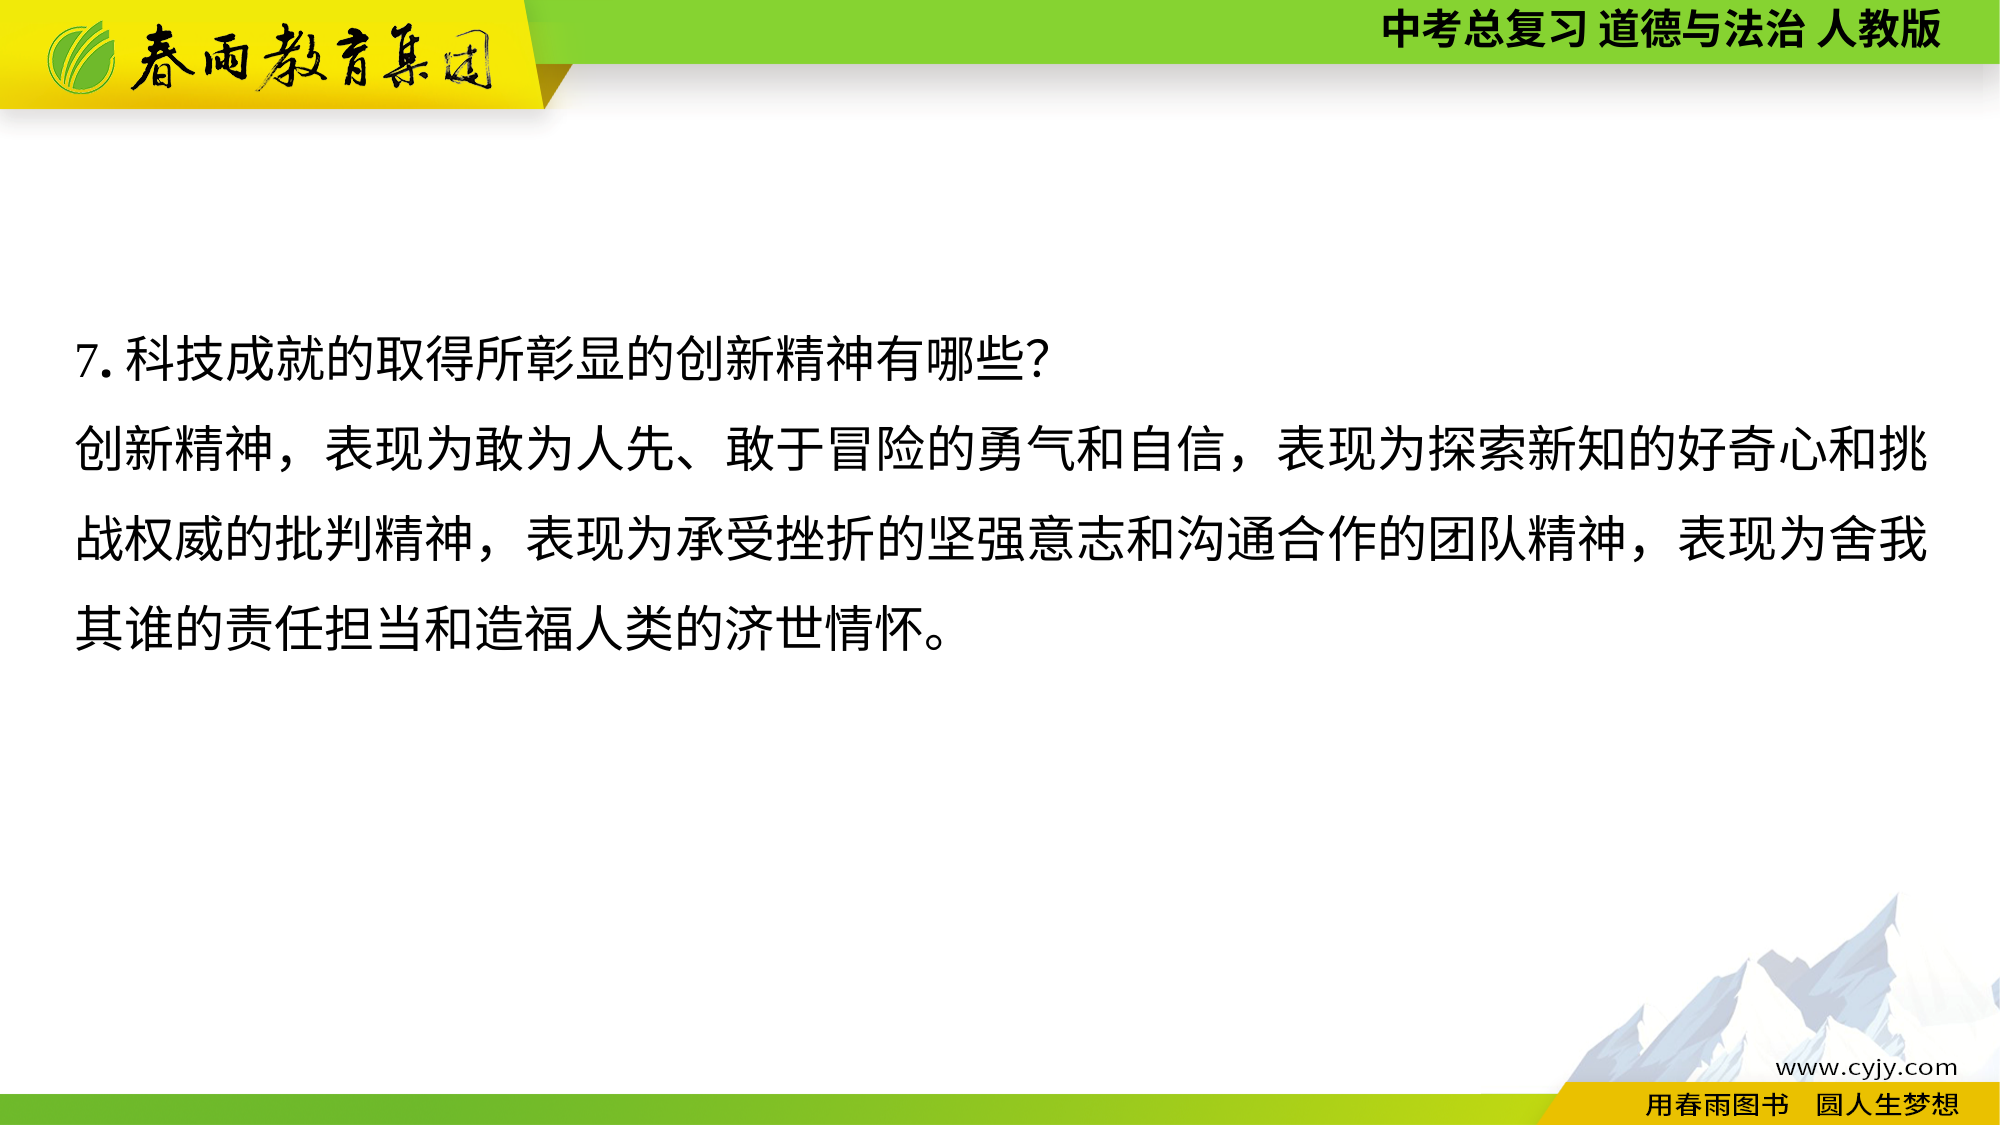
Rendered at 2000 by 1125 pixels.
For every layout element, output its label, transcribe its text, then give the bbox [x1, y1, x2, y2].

picture [0, 0, 2000, 1125]
list 7.科技成就的取得所彰显的创新精神有哪些？ 创新精神，表现为敢为人先、敢于冒险的勇气和自信，表现为探索新知的好奇心和挑战权威的批判精神，表现为承受挫折的坚强意志和沟通合作的团队精神，表现为舍我其谁的责任担当和造福人类的济世情怀。 [59, 289, 1944, 657]
